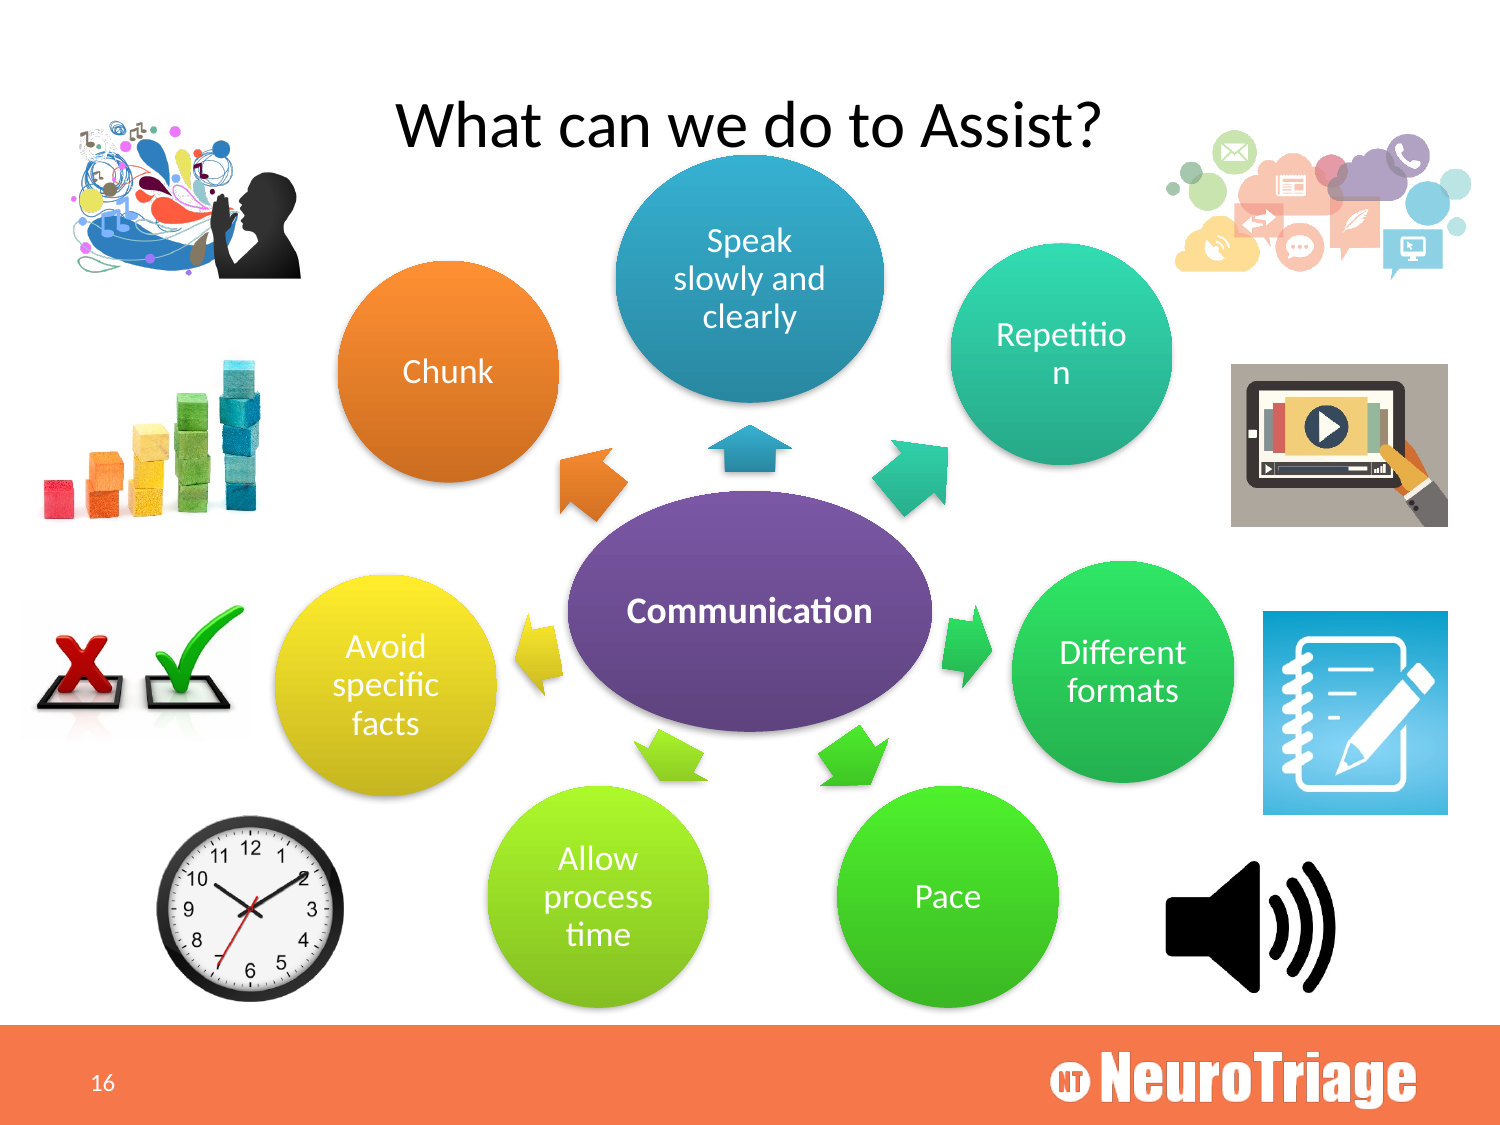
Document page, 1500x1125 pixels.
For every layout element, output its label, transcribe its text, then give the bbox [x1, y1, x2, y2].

picture [38, 120, 325, 279]
picture [29, 340, 292, 538]
picture [19, 599, 251, 741]
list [51, 160, 1448, 1017]
picture [156, 814, 344, 1002]
picture [1263, 619, 1449, 816]
picture [1157, 833, 1341, 1017]
slide_number 16 [75, 1051, 425, 1112]
picture [1037, 1030, 1425, 1125]
picture [1231, 364, 1449, 527]
picture [1166, 129, 1471, 280]
title What can we do to Assist? [75, 45, 1425, 159]
